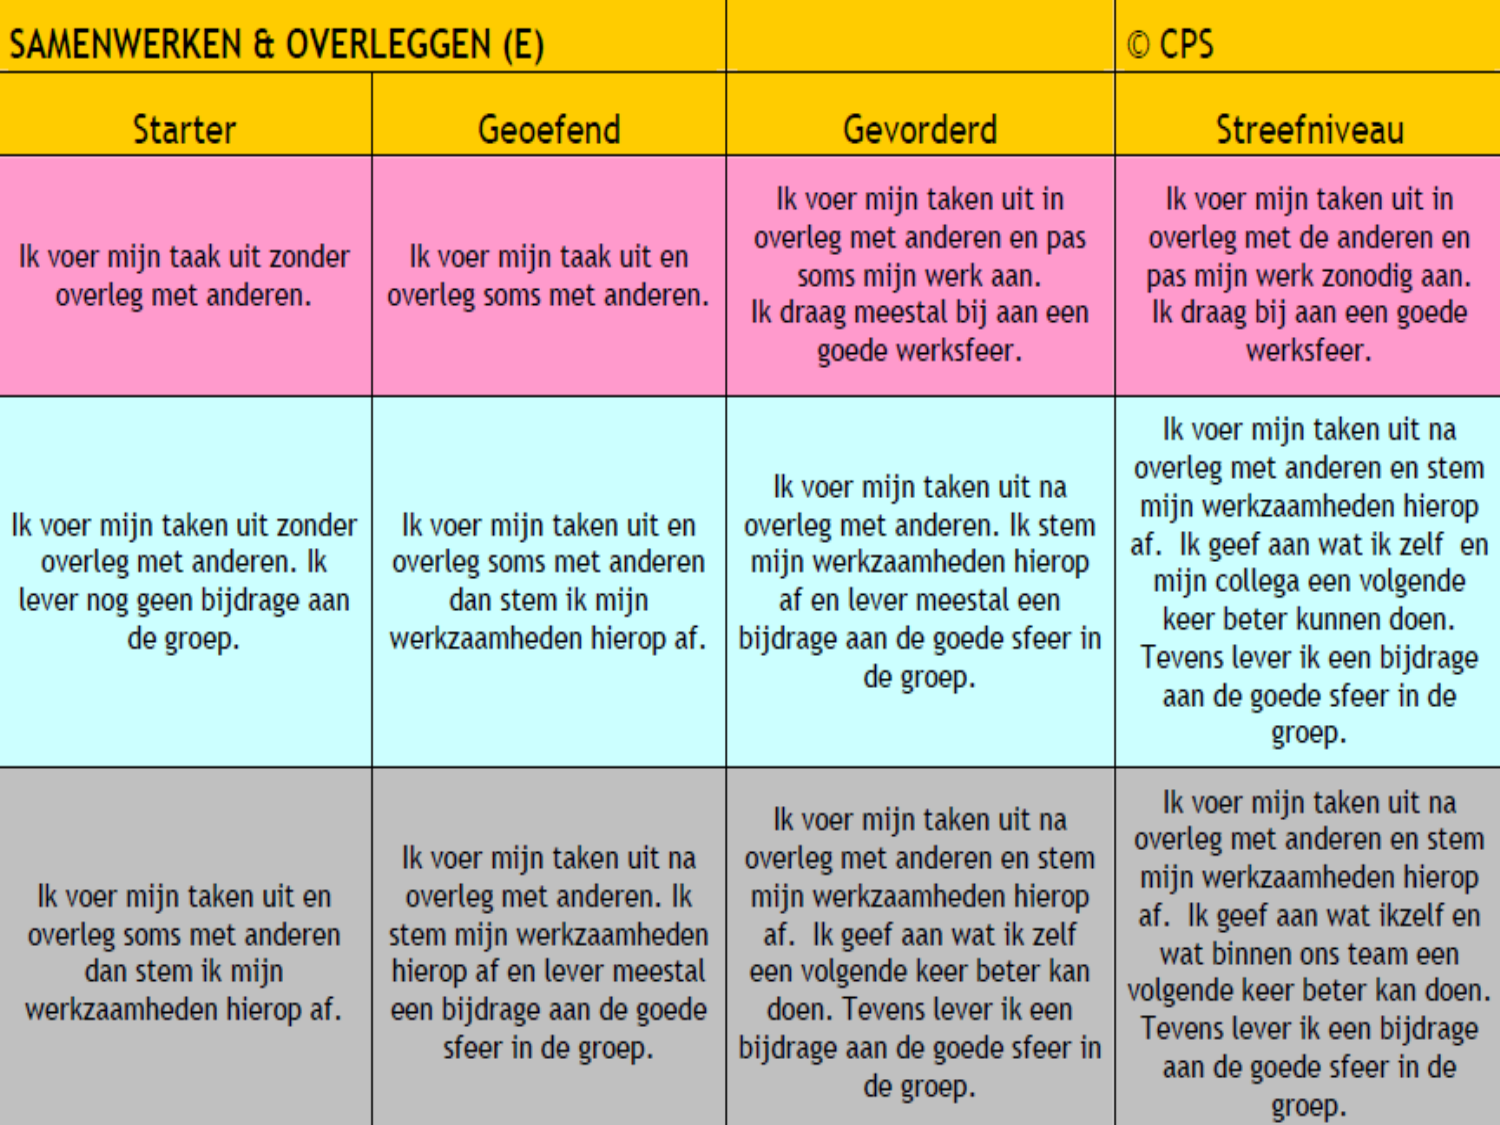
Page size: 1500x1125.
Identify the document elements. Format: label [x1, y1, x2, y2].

list [0, 0, 1500, 1125]
